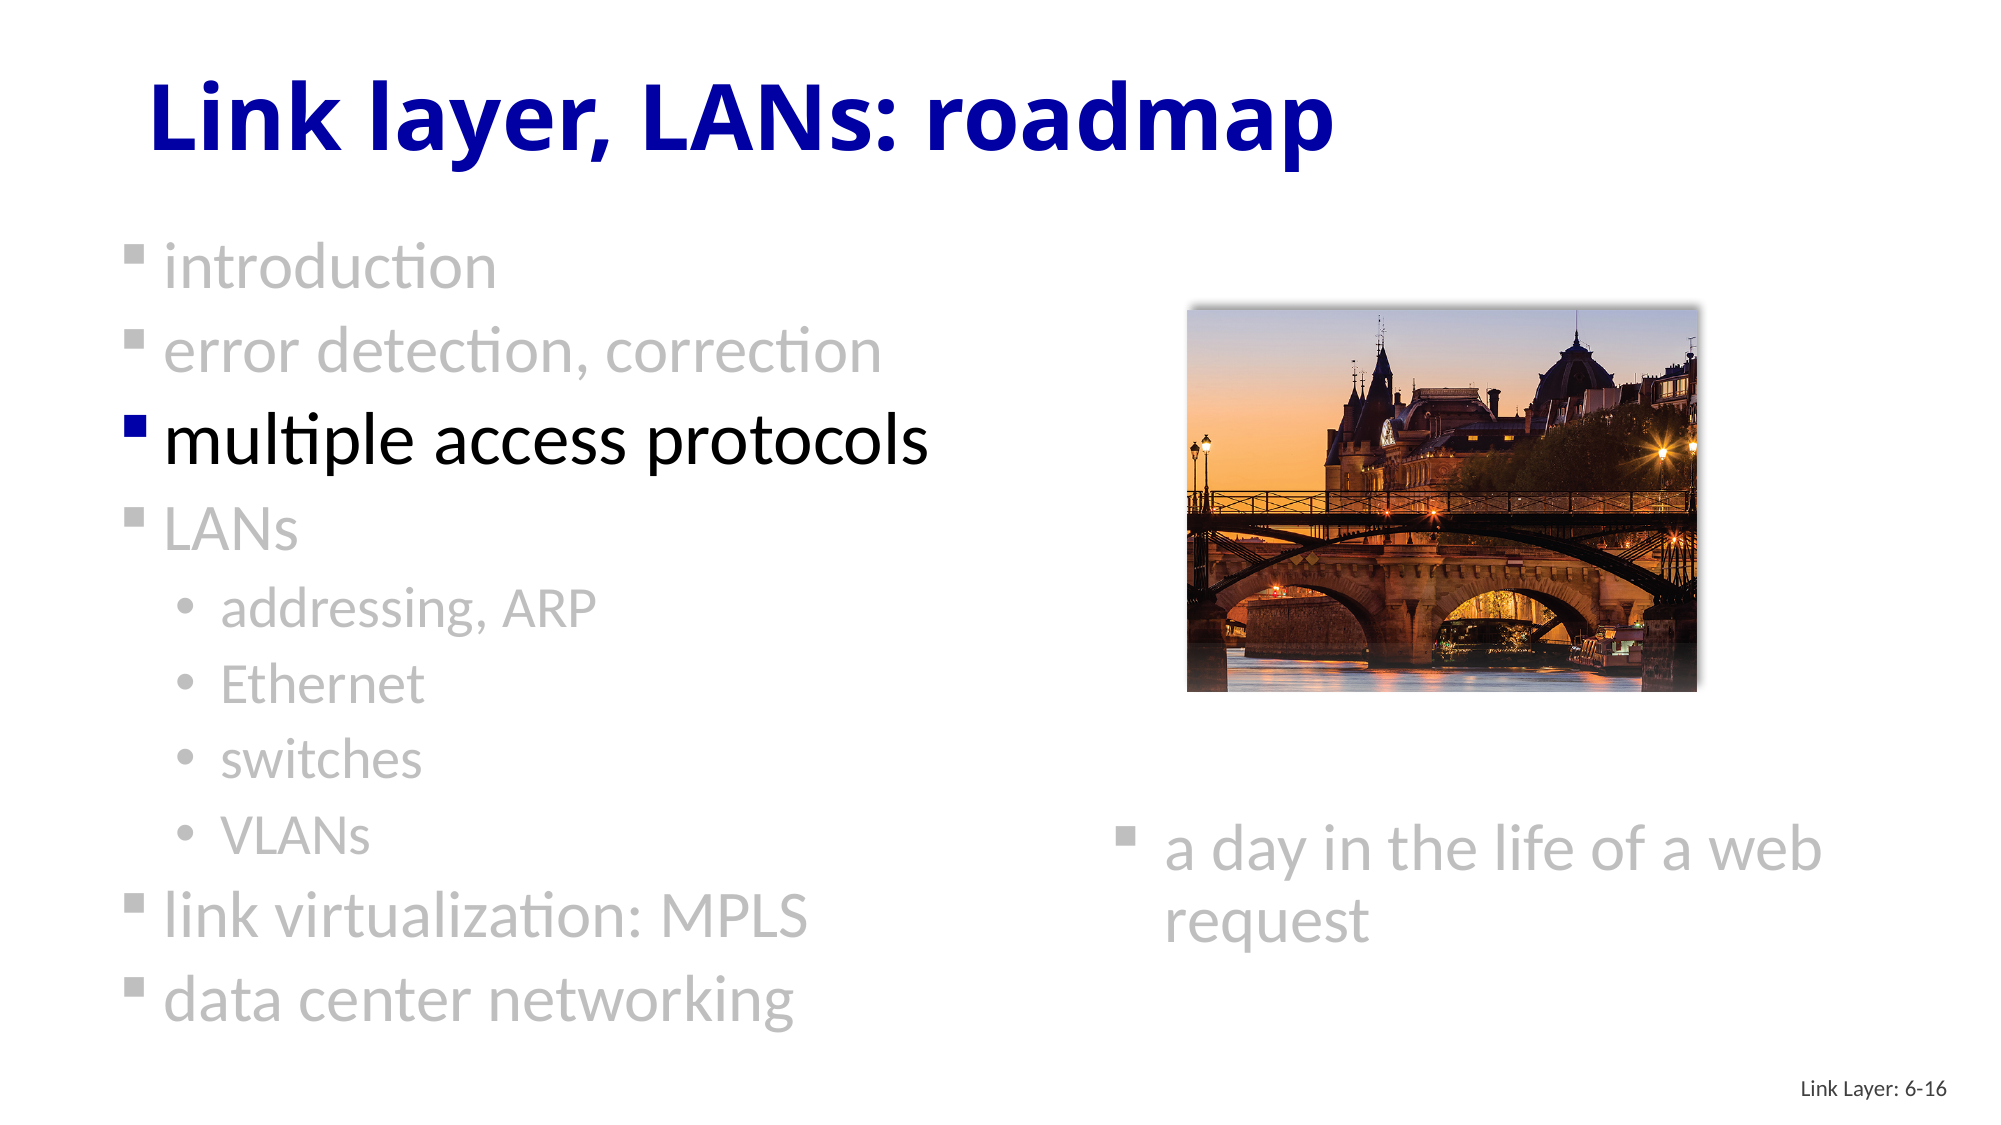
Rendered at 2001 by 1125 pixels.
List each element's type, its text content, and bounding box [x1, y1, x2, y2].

text_box introduction error detection, correction multiple access protocols LANs addressing, ARP Ethernet switches VLANs link virtualization: MPLS data center networking [102, 223, 1017, 1050]
title Link layer, LANs: roadmap [131, 47, 1856, 195]
slide_number Link Layer: 6-16 [1512, 1056, 1963, 1117]
picture [1187, 310, 1697, 692]
text_box a day in the life of a web request [1075, 804, 1907, 966]
